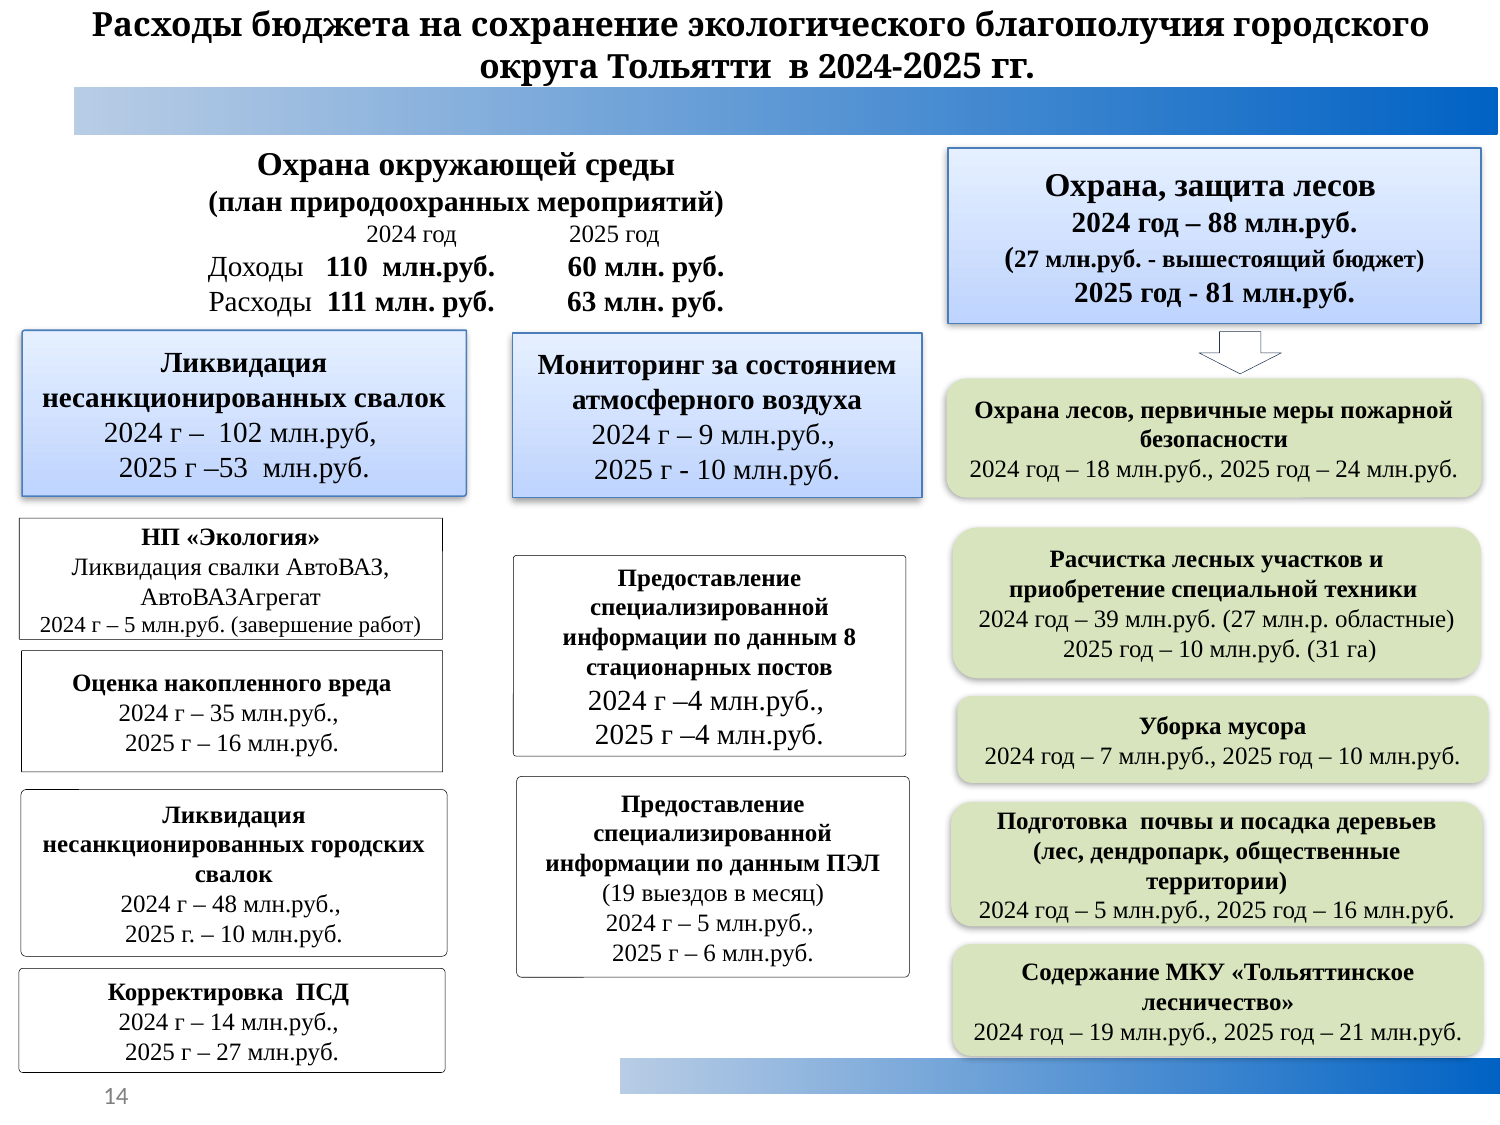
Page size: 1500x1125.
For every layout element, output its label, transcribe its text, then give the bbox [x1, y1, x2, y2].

text_box Оценка накопленного вреда 2024 г – 35 млн.руб., 2025 г – 16 млн.руб. [19, 648, 445, 775]
text_box НП «Экология» Ликвидация свалки АвтоВАЗ, АвтоВАЗАгрегат 2024 г – 5 млн.руб. (завершение работ) [17, 515, 445, 642]
text_box [618, 1056, 1500, 1096]
text_box [72, 93, 1499, 137]
text_box [1196, 329, 1284, 376]
text_box Ликвидация несанкционированных свалок 2024 г – 102 млн.руб, 2025 г –53 млн.руб. [21, 329, 468, 497]
text_box Подготовка почвы и посадка деревьев (лес, дендропарк, общественные территории) 2024 год – 5 млн.руб., 2025 год – 16 млн.руб. [950, 801, 1484, 928]
text_box Ликвидация несанкционированных городских свалок 2024 г – 48 млн.руб., 2025 г. – 10 млн.руб. [18, 787, 450, 959]
text_box Расчистка лесных участков и приобретение специальной техники 2024 год – 39 млн.руб. (27 млн.р. областные) 2025 год – 10 млн.руб. (31 га) [951, 526, 1482, 680]
slide_number 14 [48, 1075, 144, 1118]
text_box Охрана окружающей среды (план природоохранных мероприятий) 2024 год 2025 год Доходы 110 млн.руб. 60 млн. руб. Расходы 111 млн. руб. 63 млн. руб. [38, 145, 895, 315]
text_box Корректировка ПСД 2024 г – 14 млн.руб., 2025 г – 27 млн.руб. [16, 966, 448, 1075]
text_box Предоставление специализированной информации по данным ПЭЛ (19 выездов в месяц) 2024 г – 5 млн.руб., 2025 г – 6 млн.руб. [514, 774, 912, 980]
text_box Расходы бюджета на сохранение экологического благополучия городского округа Тольятти в 2024-2025 гг. [14, 0, 1500, 93]
text_box Уборка мусора 2024 год – 7 млн.руб., 2025 год – 10 млн.руб. [956, 695, 1490, 784]
text_box Предоставление специализированной информации по данным 8 стационарных постов 2024 г –4 млн.руб., 2025 г –4 млн.руб. [511, 553, 909, 759]
text_box Охрана лесов, первичные меры пожарной безопасности 2024 год – 18 млн.руб., 2025 год – 24 млн.руб. [945, 377, 1483, 499]
text_box Содержание МКУ «Тольяттинское лесничество» 2024 год – 19 млн.руб., 2025 год – 21 млн.руб. [951, 943, 1485, 1057]
text_box Мониторинг за состоянием атмосферного воздуха 2024 г – 9 млн.руб., 2025 г - 10 млн.руб. [512, 332, 923, 498]
text_box Охрана, защита лесов 2024 год – 88 млн.руб. (27 млн.руб. - вышестоящий бюджет) 2025 год - 81 млн.руб. [947, 147, 1482, 324]
